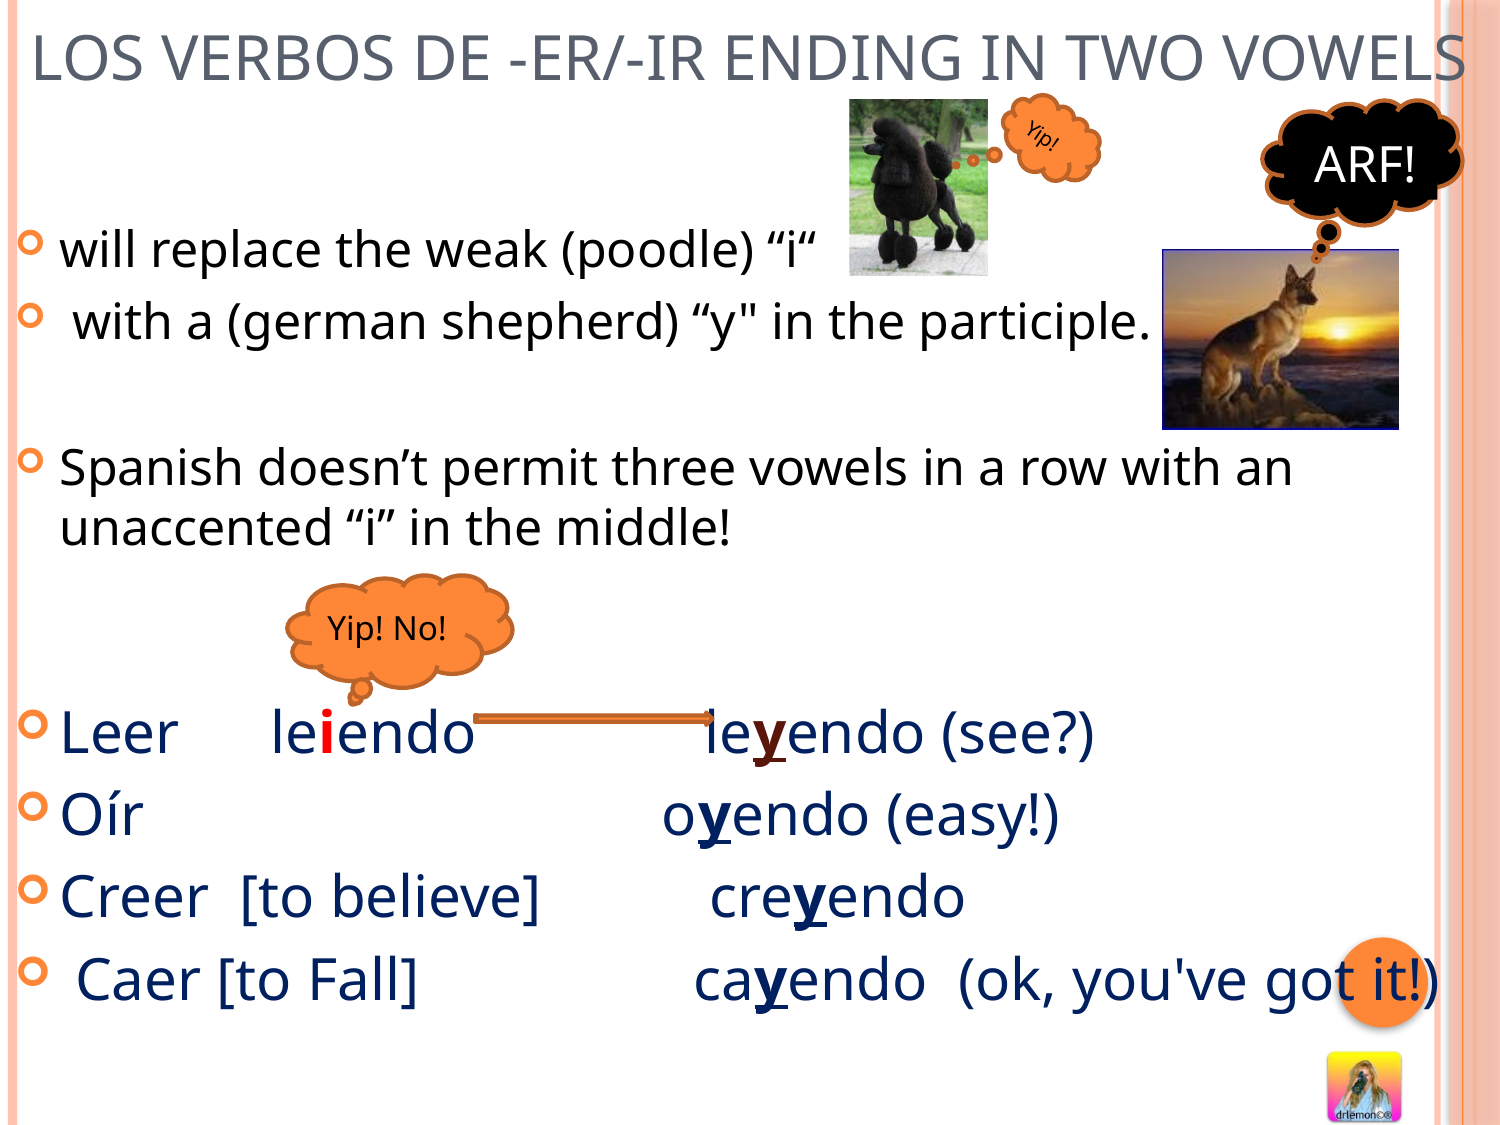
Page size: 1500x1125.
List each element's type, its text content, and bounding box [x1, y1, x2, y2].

text_box [1260, 98, 1465, 246]
text_box [1000, 92, 1102, 183]
picture [1161, 249, 1399, 431]
list Leer leiendo leyendo (see?) Oír oyendo (easy!) Creer [to believe] creyendo Caer [to Fall] cayendo (ok, you've got it!) [0, 687, 1500, 1125]
text_box [285, 573, 515, 707]
picture [1323, 1049, 1404, 1125]
text_box [994, 146, 1003, 164]
text_box Yip! No! [312, 599, 488, 655]
text_box [473, 710, 715, 727]
text_box ARF! [1299, 124, 1438, 200]
list will replace the weak (poodle) “i“ with a (german shepherd) “y" in the participle. Spanish doesn’t permit three vowels in a row with an unaccented “i” in the middle! [0, 137, 1500, 625]
picture [849, 99, 988, 276]
text_box Yip! [1000, 97, 1094, 180]
title Los verbos de -Er/-Ir ending in two vowels [0, 0, 1500, 100]
